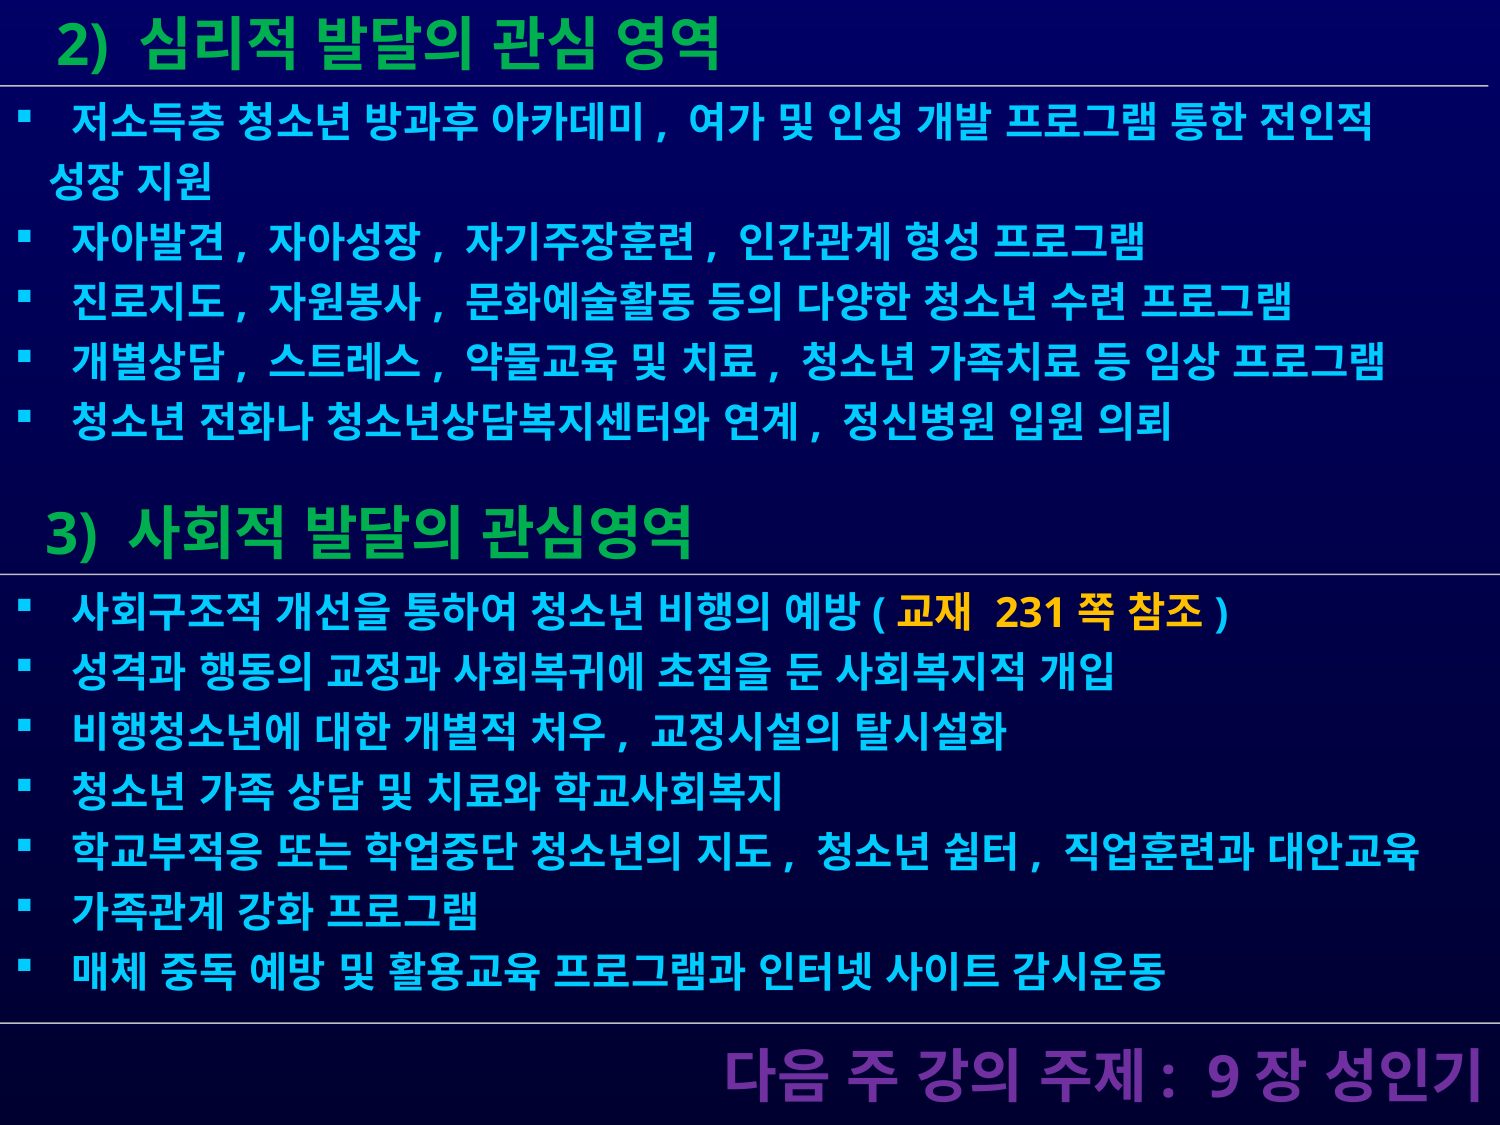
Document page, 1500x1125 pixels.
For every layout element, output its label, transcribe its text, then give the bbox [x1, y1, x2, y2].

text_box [0, 488, 1500, 1000]
text_box 다음 주 강의 주제: 9장 성인기 [620, 1031, 1500, 1117]
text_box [0, 0, 1500, 450]
